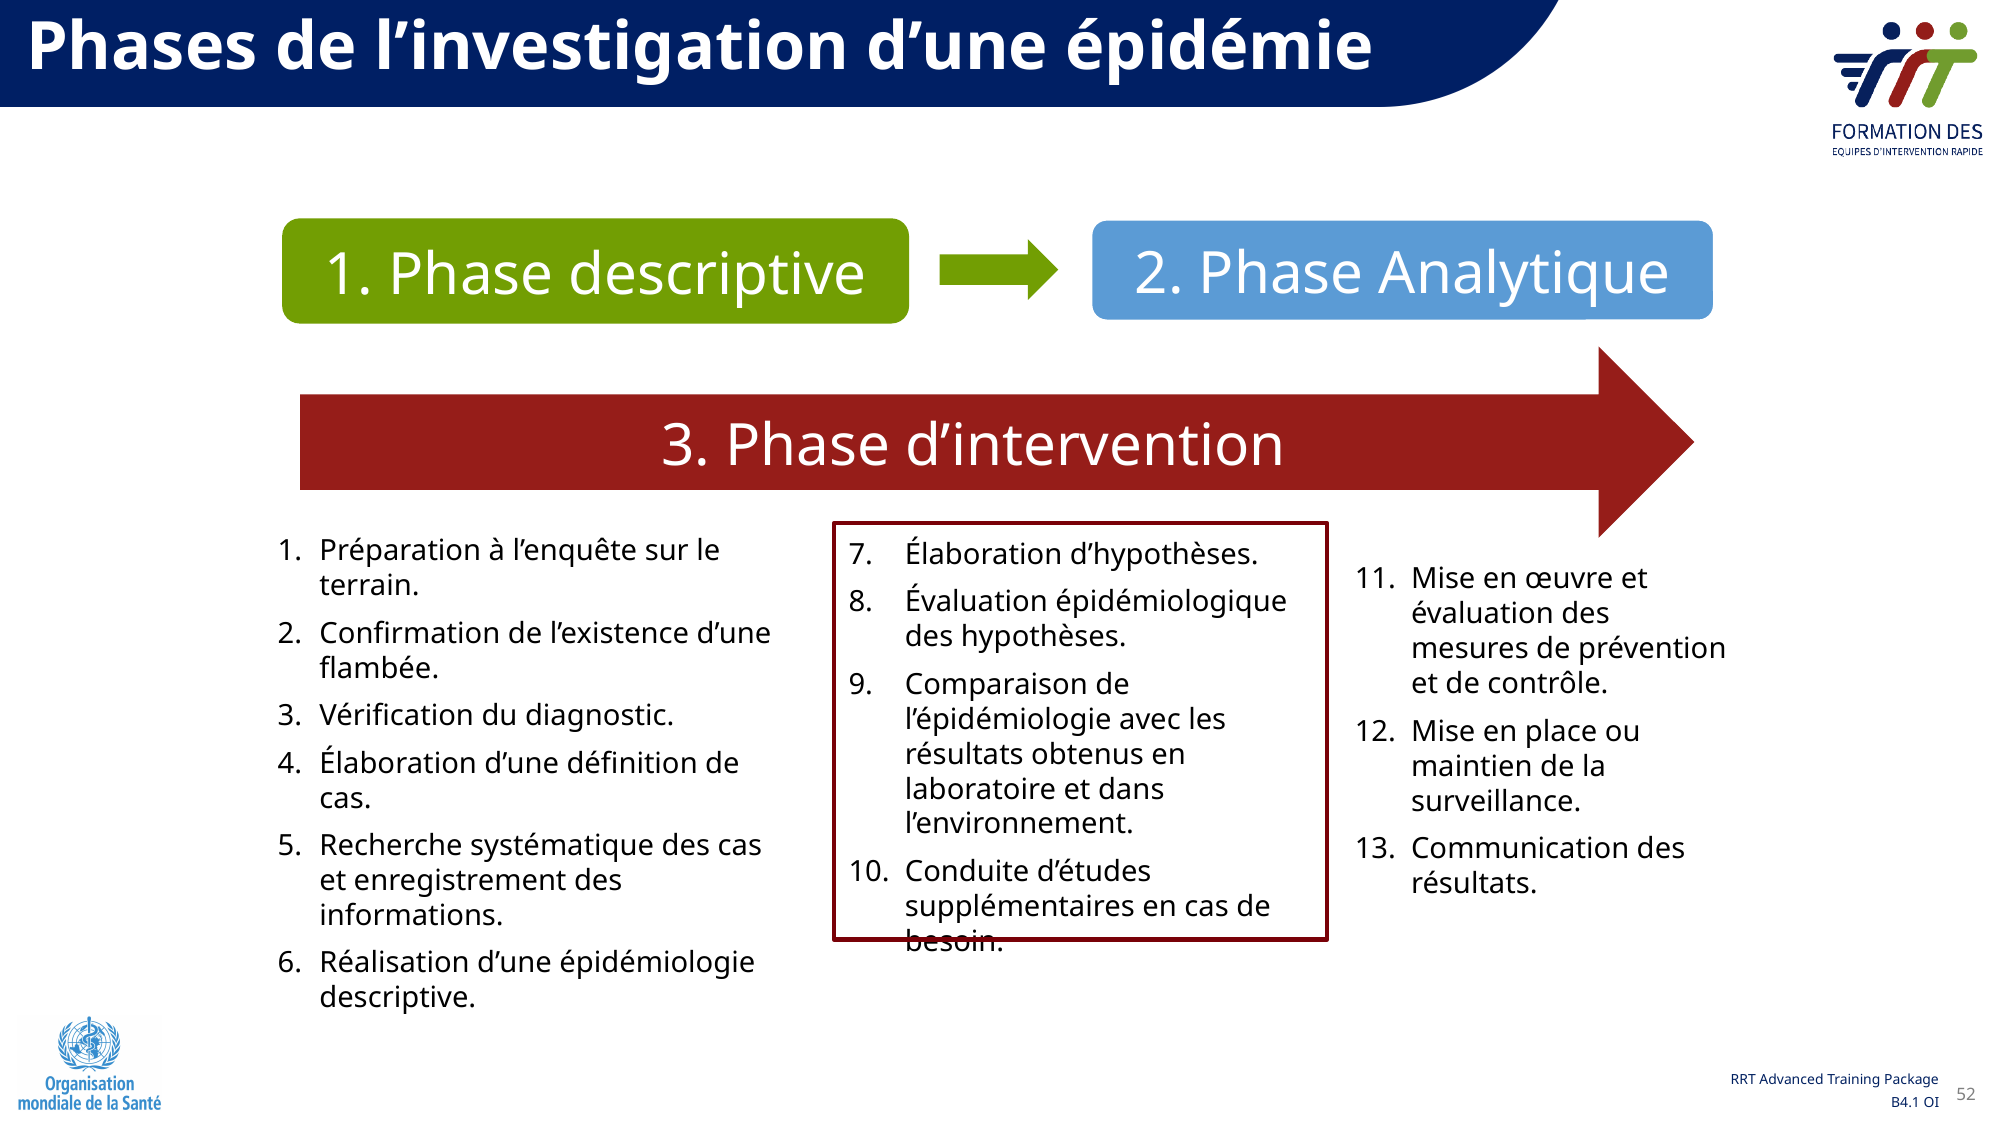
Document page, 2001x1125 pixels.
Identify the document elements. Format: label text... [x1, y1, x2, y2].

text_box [281, 217, 1717, 538]
picture [17, 1015, 162, 1111]
picture [0, 0, 1583, 107]
text_box Préparation à l’enquête sur le terrain. Confirmation de l’existence d’une flambée. Vérification du diagnostic. Élaboration d’une définition de cas. Recherche systématique des cas et enregistrement des informations. Réalisation d’une épidémiologie descriptive. [262, 524, 801, 1013]
text_box Élaboration d’hypothèses. Évaluation épidémiologique des hypothèses. Comparaison de l’épidémiologie avec les résultats obtenus en laboratoire et dans l’environnement. Conduite d’études supplémentaires en cas de besoin. [833, 538, 1340, 973]
picture [1832, 21, 1983, 157]
text_box Mise en œuvre et évaluation des mesures de prévention et de contrôle. Mise en place ou maintien de la surveillance. Communication des résultats. [1339, 552, 1747, 925]
text_box [832, 538, 1329, 942]
text_box Phases de l’investigation d’une épidémie [11, 0, 1630, 100]
